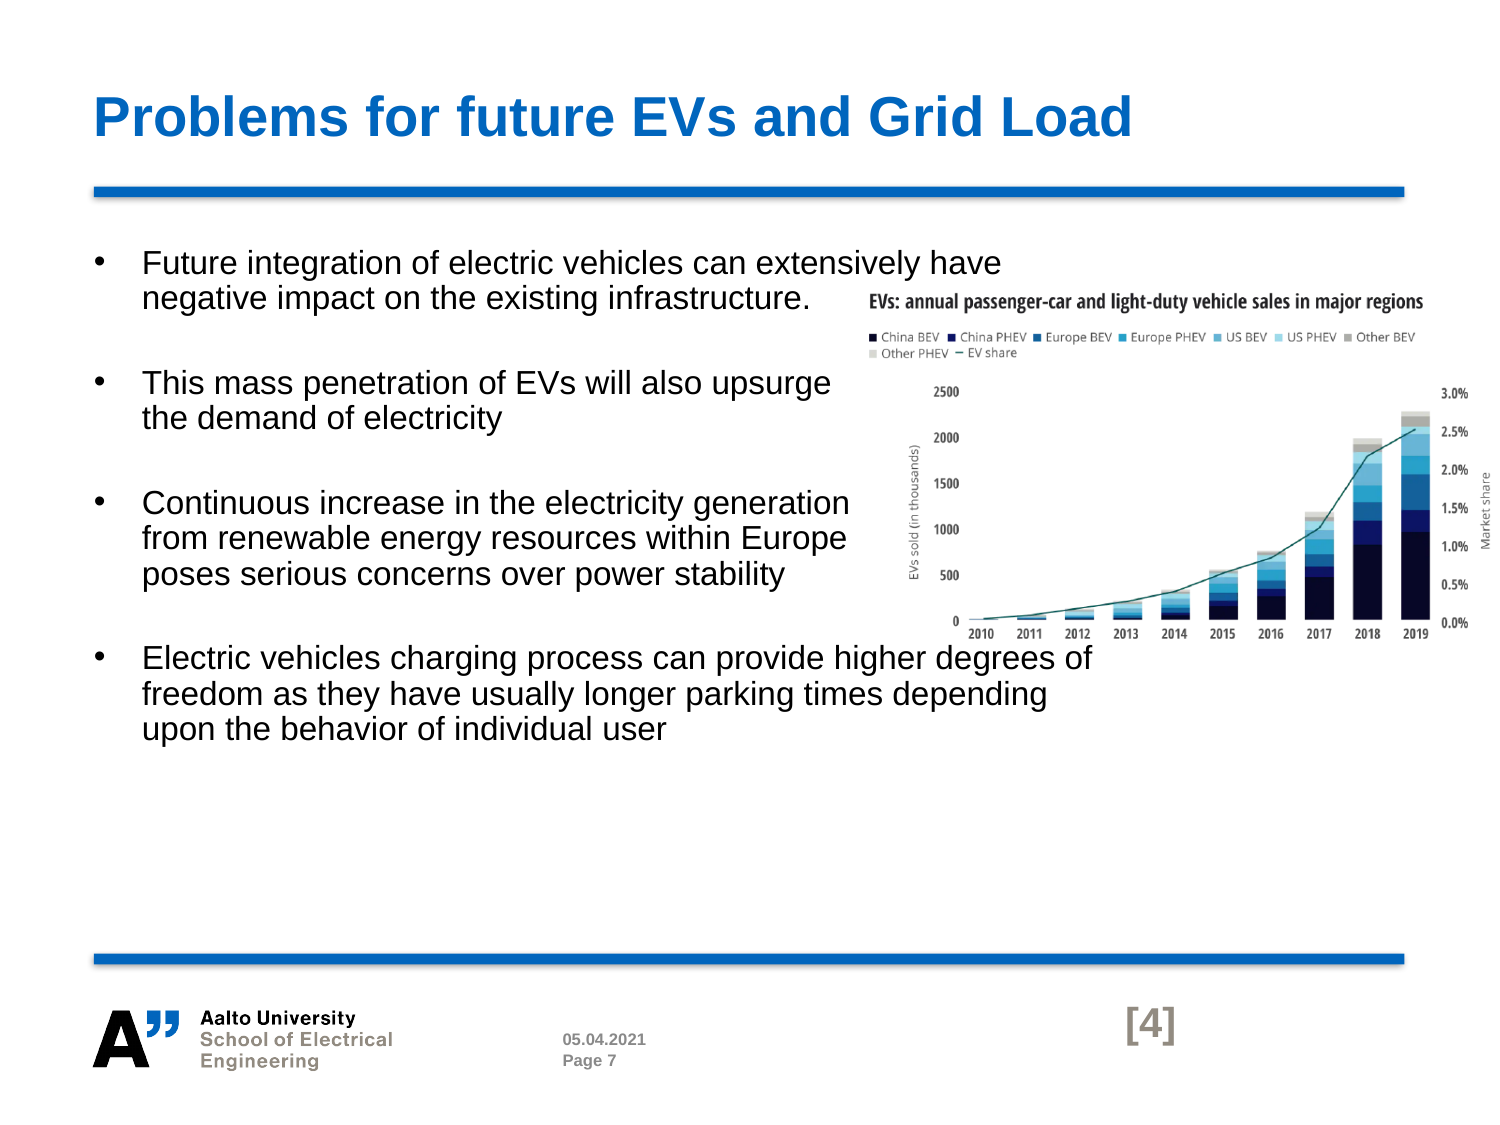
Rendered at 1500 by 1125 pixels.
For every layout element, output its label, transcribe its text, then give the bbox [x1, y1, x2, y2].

slide_number Page 7 [562, 1050, 816, 1071]
picture [35, 953, 449, 1125]
list [4] [1125, 1029, 1405, 1092]
title Problems for future EVs and Grid Load [93, 80, 1369, 228]
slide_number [562, 1029, 816, 1050]
list Future integration of electric vehicles can extensively have negative impact on the existing infrastructure. This mass penetration of EVs will also upsurge the demand of electricity Continuous increase in the electricity generation from renewable energy resources within Europe poses serious concerns over power stability Electric vehicles charging process can provide higher degrees of freedom as they have usually longer parking times depending upon the behavior of individual user [93, 245, 1125, 925]
picture [858, 282, 1500, 641]
